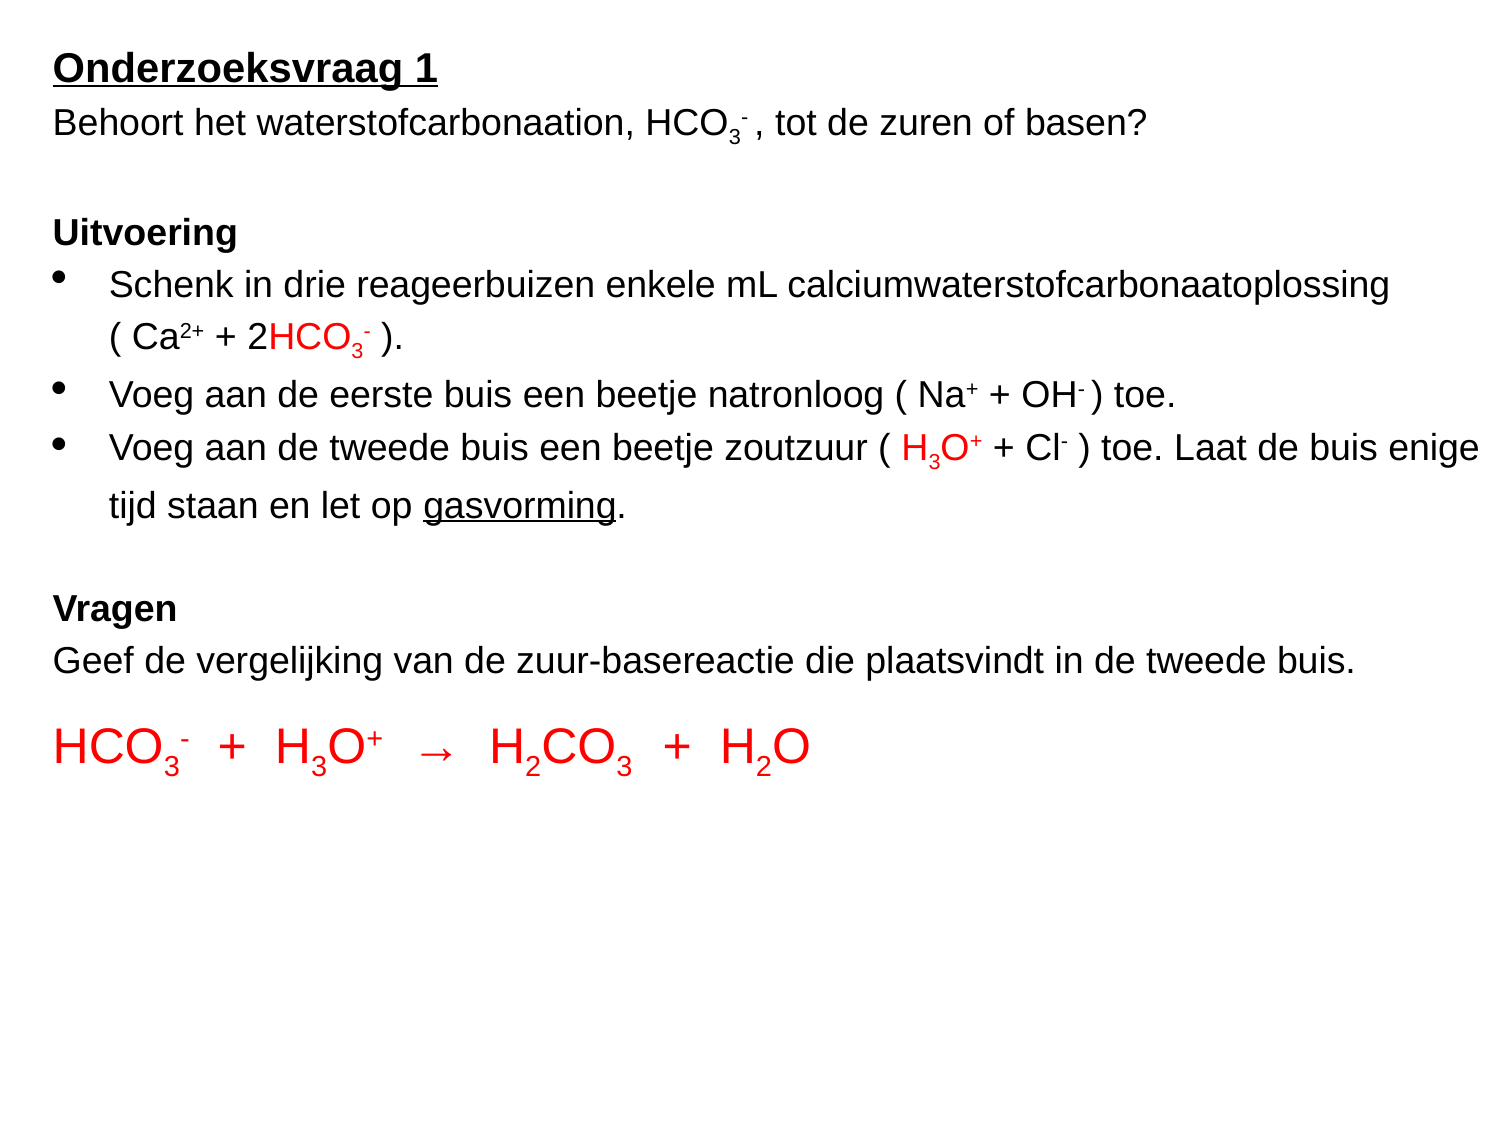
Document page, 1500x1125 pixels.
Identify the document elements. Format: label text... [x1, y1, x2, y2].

text_box Onderzoeksvraag 1 Behoort het waterstofcarbonaation, HCO3- , tot de zuren of basen? Uitvoering Schenk in drie reageerbuizen enkele mL calciumwaterstofcarbonaatoplossing ( Ca2+ + 2HCO3- ). Voeg aan de eerste buis een beetje natronloog ( Na+ + OH- ) toe. Voeg aan de tweede buis een beetje zoutzuur ( H3O+ + Cl- ) toe. Laat de buis enige tijd staan en let op gasvorming. Vragen Geef de vergelijking van de zuur-basereactie die plaatsvindt in de tweede buis. HCO3- + H3O+ → H2CO3 + H2O [37, 25, 1500, 951]
